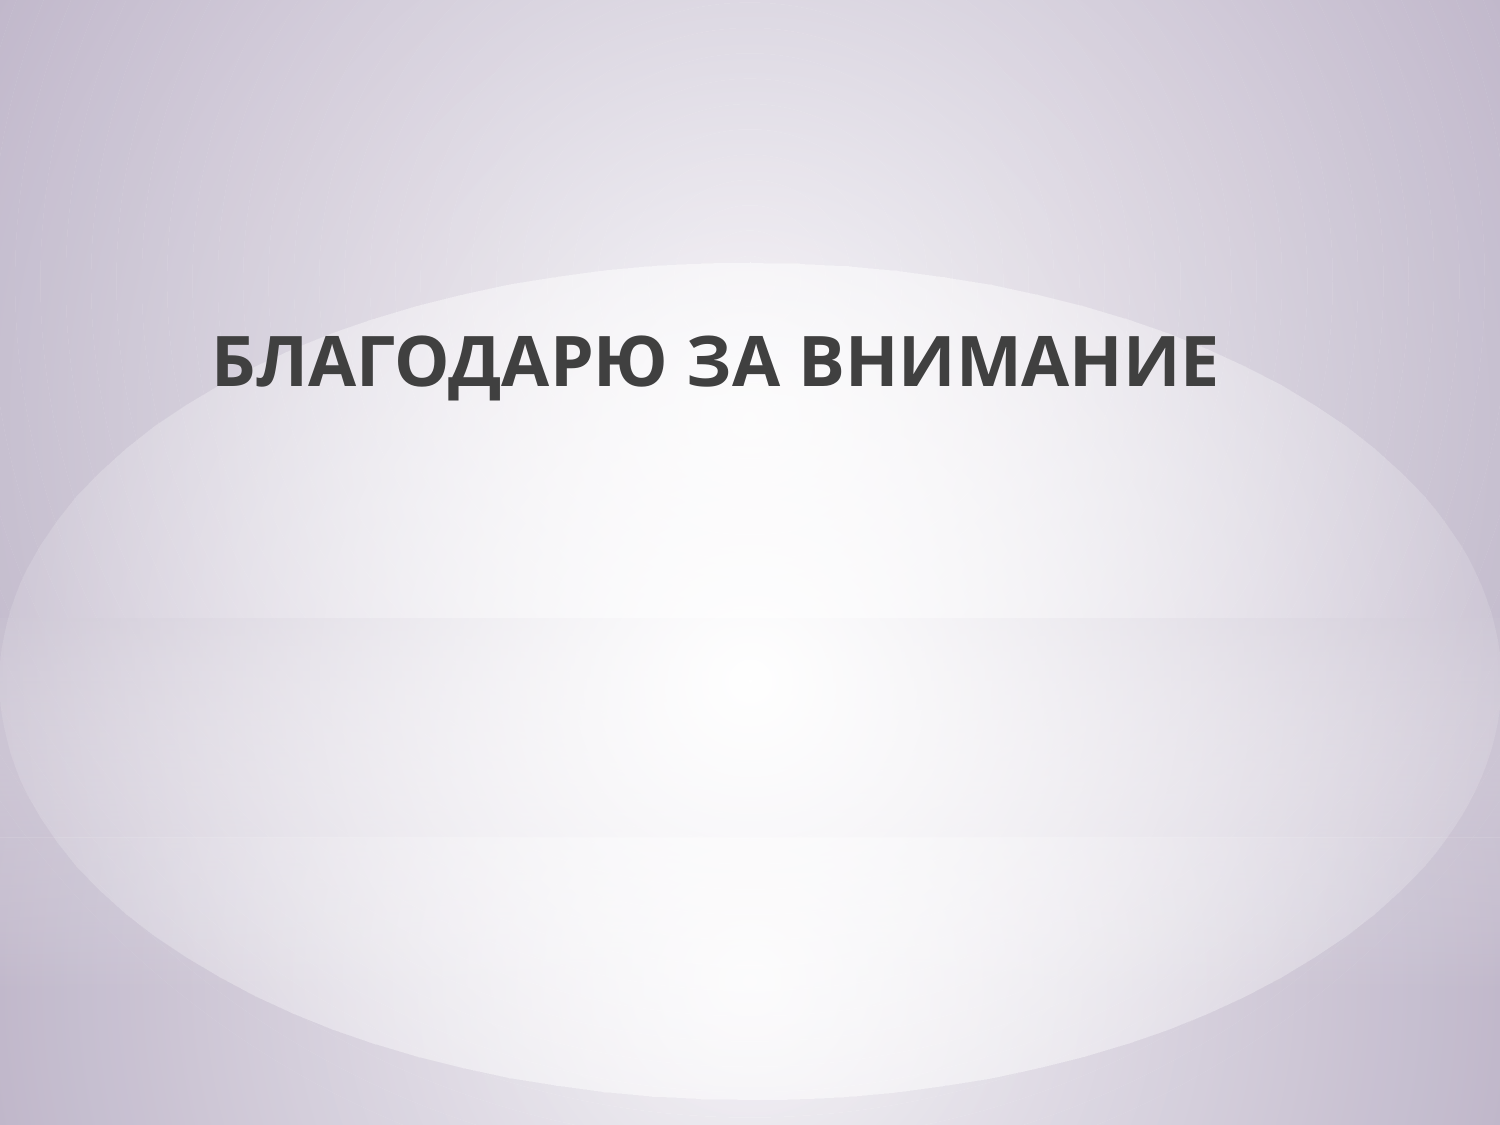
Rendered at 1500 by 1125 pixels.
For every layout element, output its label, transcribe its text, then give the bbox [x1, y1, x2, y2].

list БЛАГОДАРЮ ЗА ВНИМАНИЕ [187, 308, 1238, 480]
